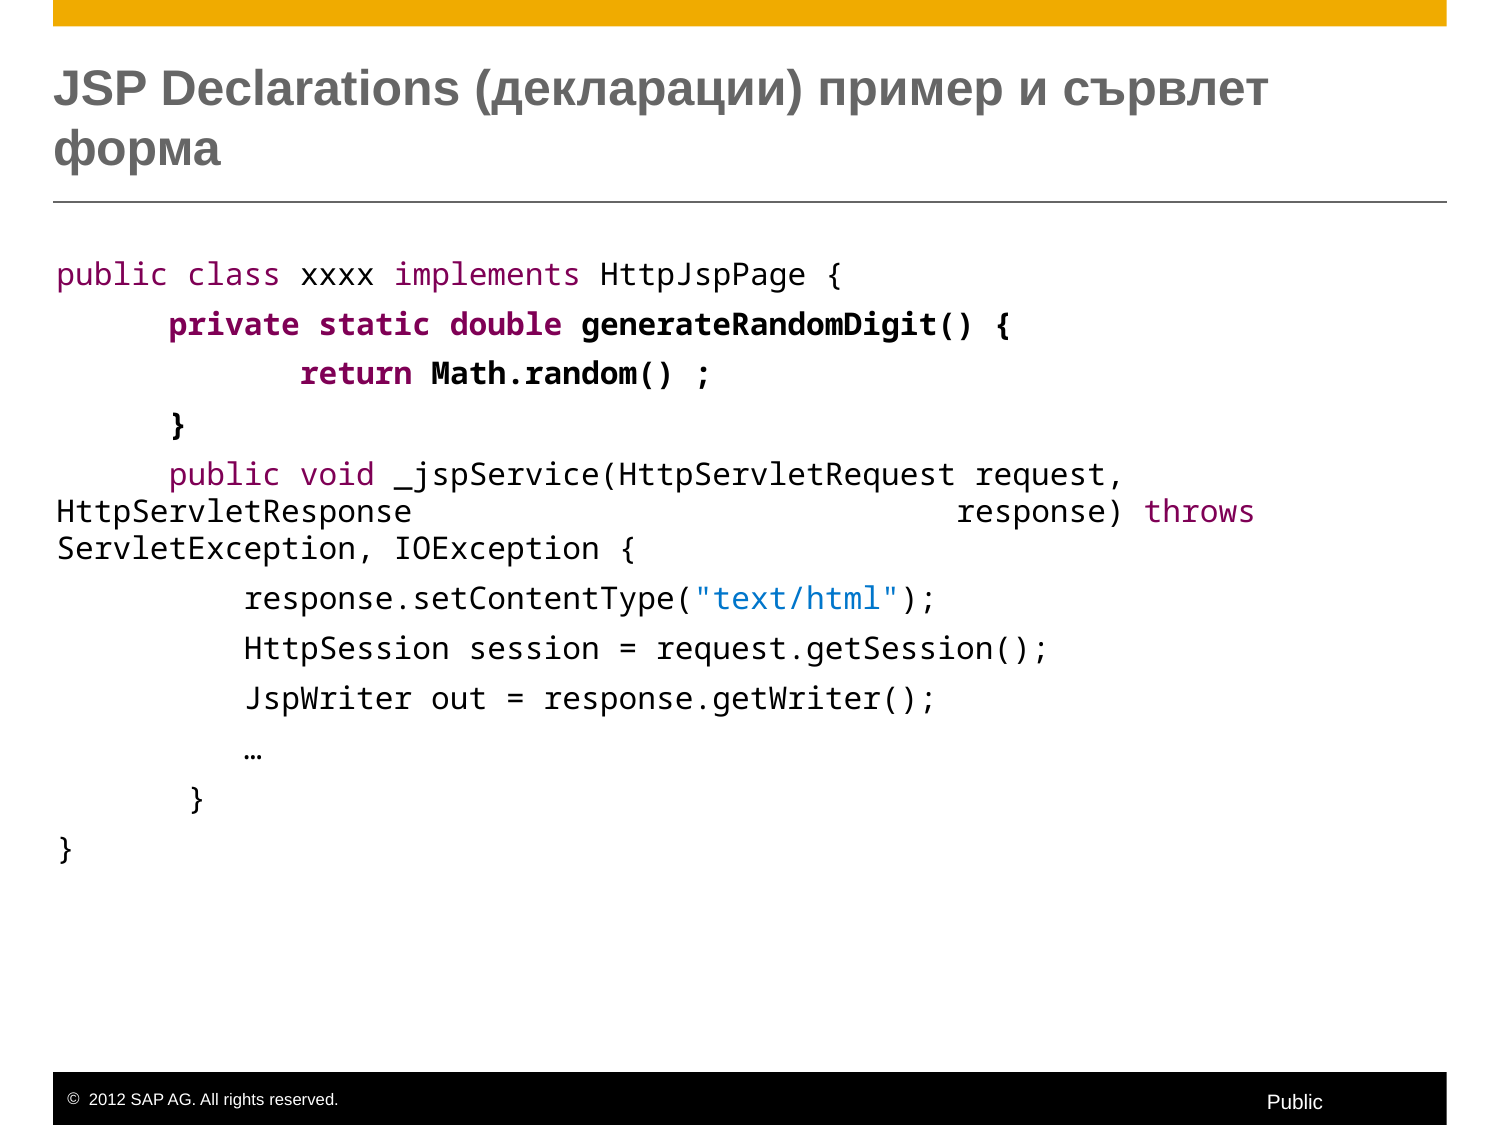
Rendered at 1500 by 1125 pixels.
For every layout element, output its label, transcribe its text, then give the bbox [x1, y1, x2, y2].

title JSP Declarations (декларации) пример и сървлет форма [53, 53, 1447, 178]
list public class xxxx implements HttpJspPage { private static double generateRandomDigit() { return Math.random() ; } public void _jspService(HttpServletRequest request, HttpServletResponse response) throws ServletException, IOException { response.setContentType("text/html"); HttpSession session = request.getSession(); JspWriter out = response.getWriter(); … } } [56, 253, 1450, 975]
